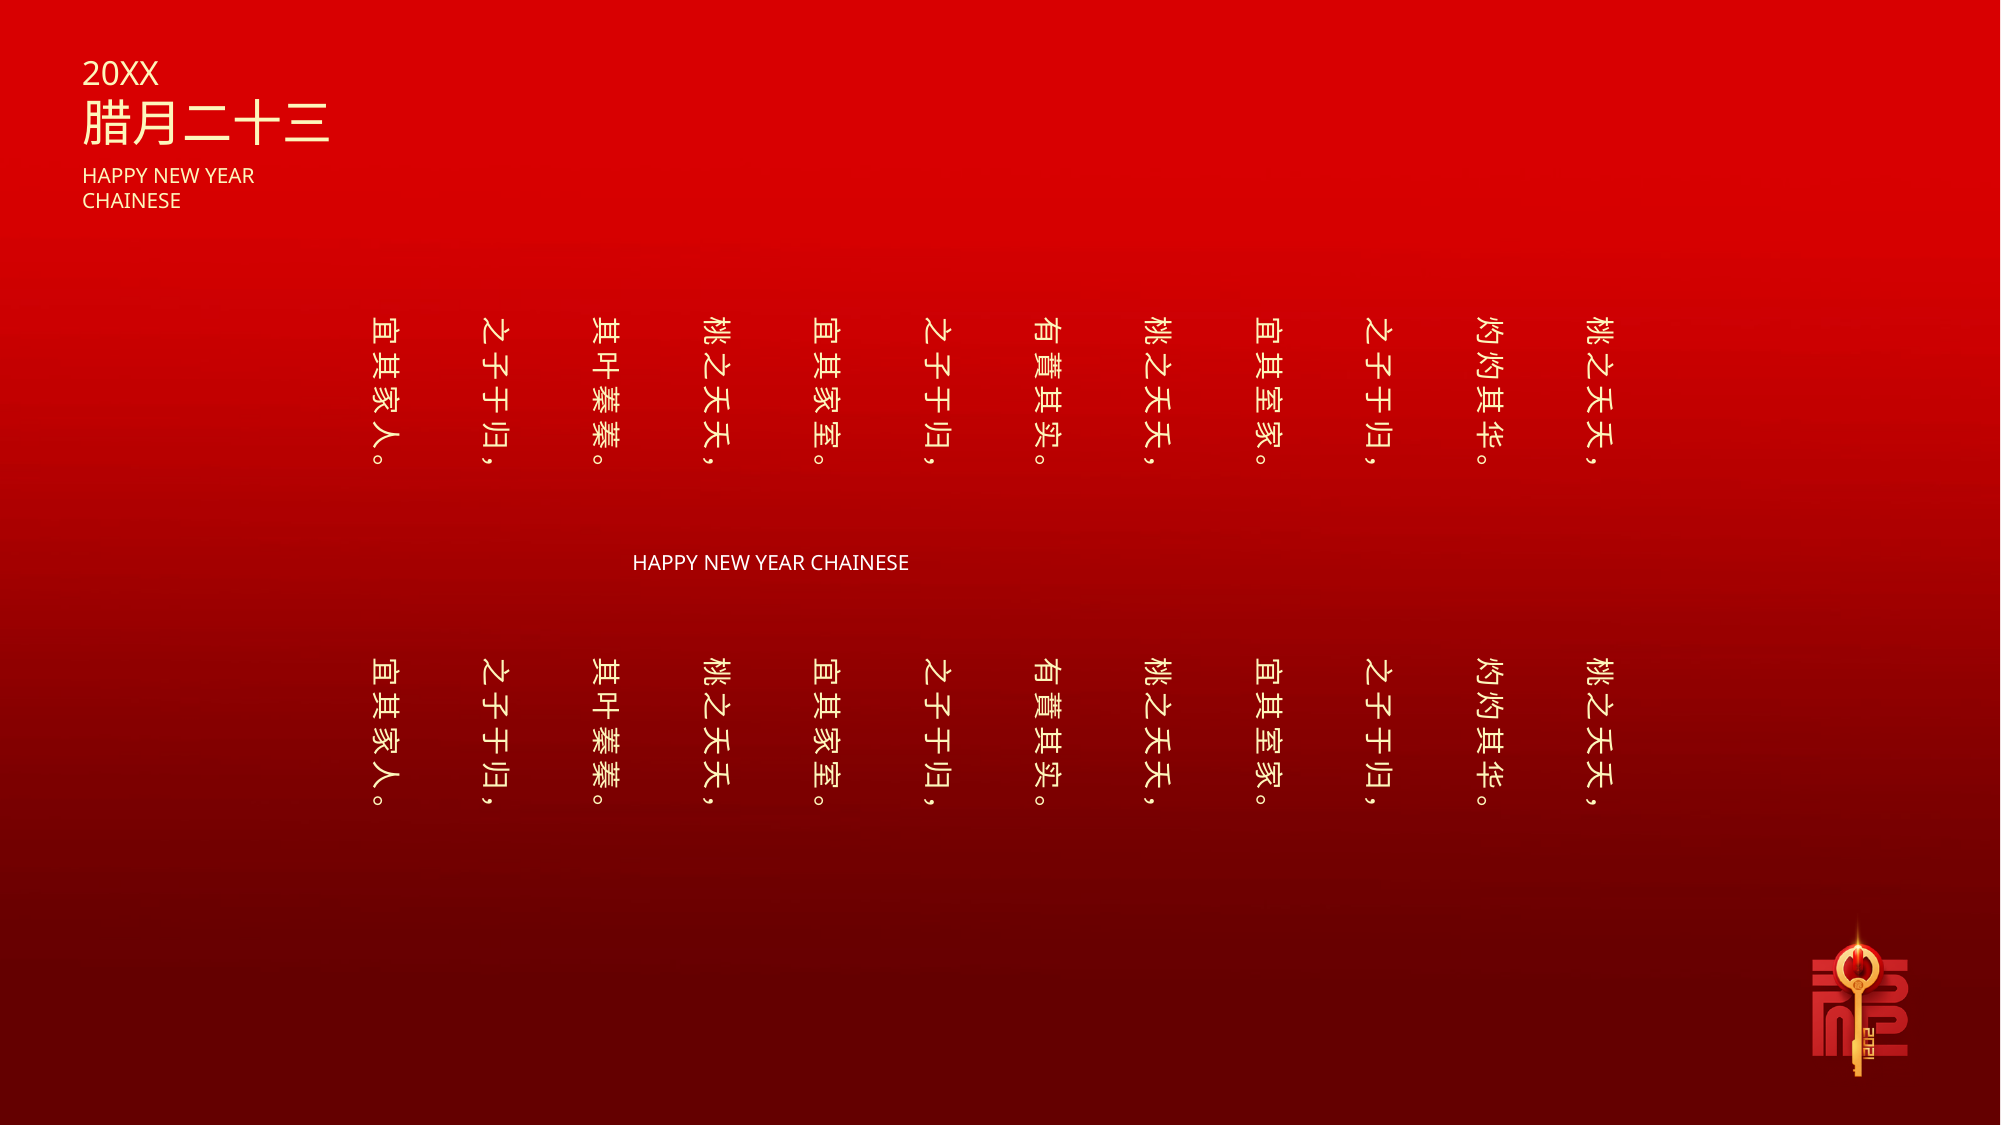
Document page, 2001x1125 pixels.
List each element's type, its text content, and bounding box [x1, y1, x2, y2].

text_box HAPPY NEW YEAR CHAINESE [617, 542, 1407, 582]
picture [0, 0, 2001, 1125]
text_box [66, 44, 373, 221]
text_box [1771, 913, 1969, 1100]
text_box 桃之夭夭，灼灼其华。之子于归，宜其室家。 桃之夭夭，有蕡其实。之子于归，宜其家室。 桃之夭夭，其叶蓁蓁。之子于归，宜其家人。 [352, 302, 1702, 470]
text_box 桃之夭夭，灼灼其华。之子于归，宜其室家。 桃之夭夭，有蕡其实。之子于归，宜其家室。 桃之夭夭，其叶蓁蓁。之子于归，宜其家人。 [352, 642, 1702, 810]
